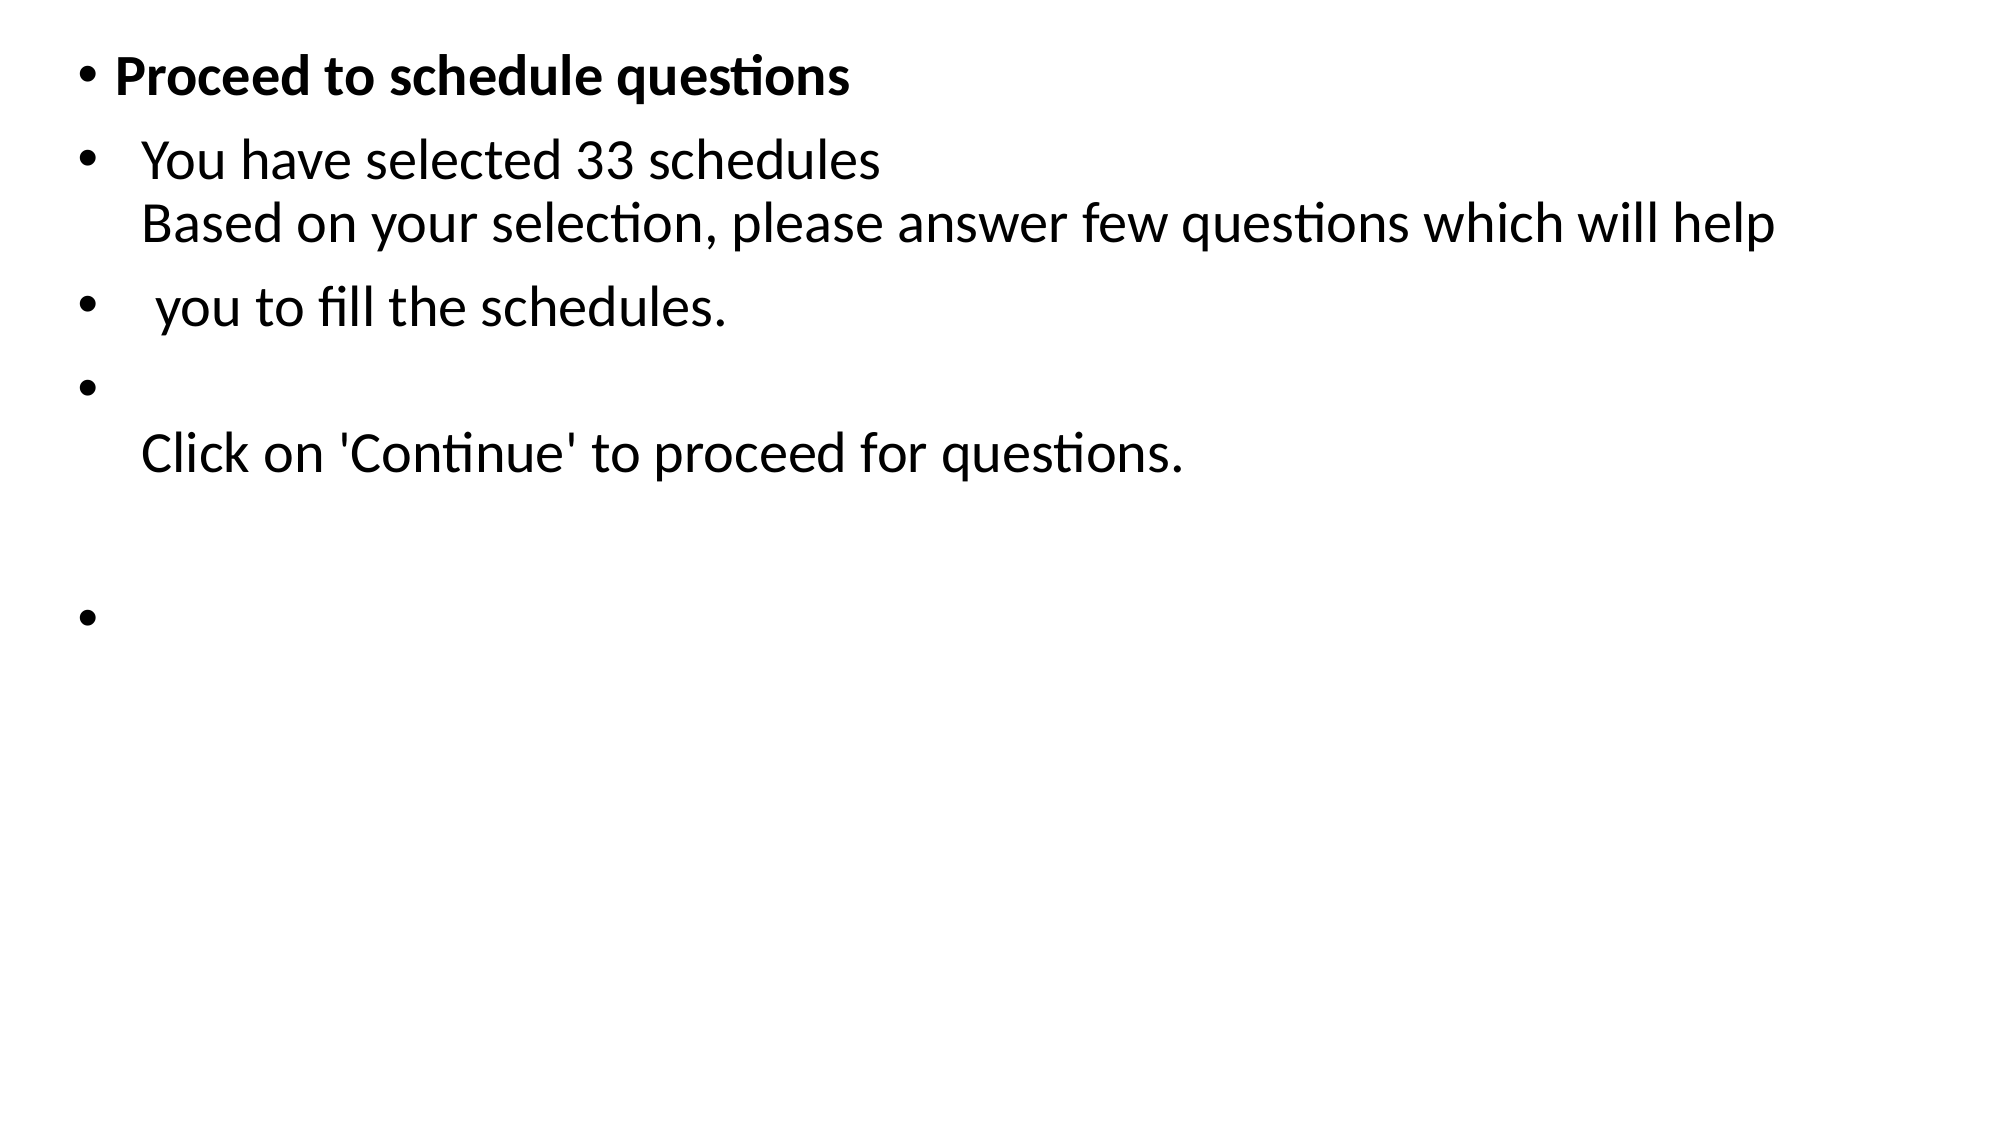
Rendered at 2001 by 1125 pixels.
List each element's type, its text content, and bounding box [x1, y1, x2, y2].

list Proceed to schedule questions You have selected 33 schedules Based on your selection, please answer few questions which will help you to fill the schedules. Click on 'Continue' to proceed for questions. [62, 38, 1924, 1086]
